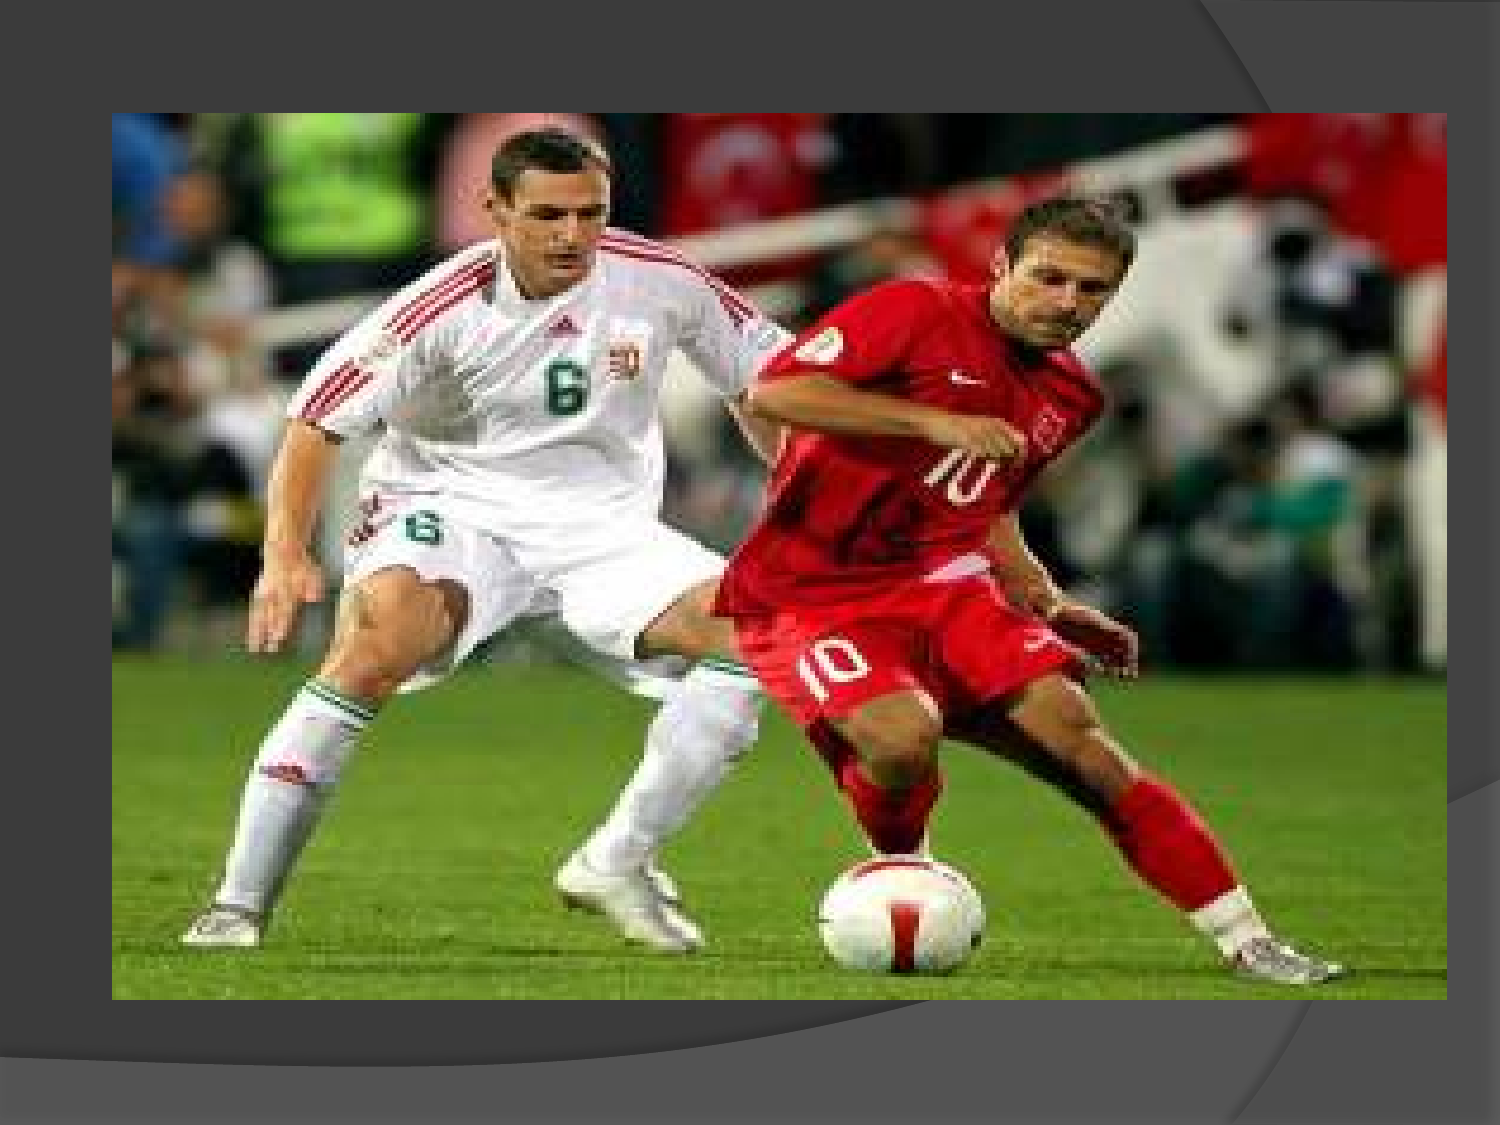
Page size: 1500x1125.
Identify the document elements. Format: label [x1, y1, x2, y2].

picture [111, 113, 1448, 1000]
